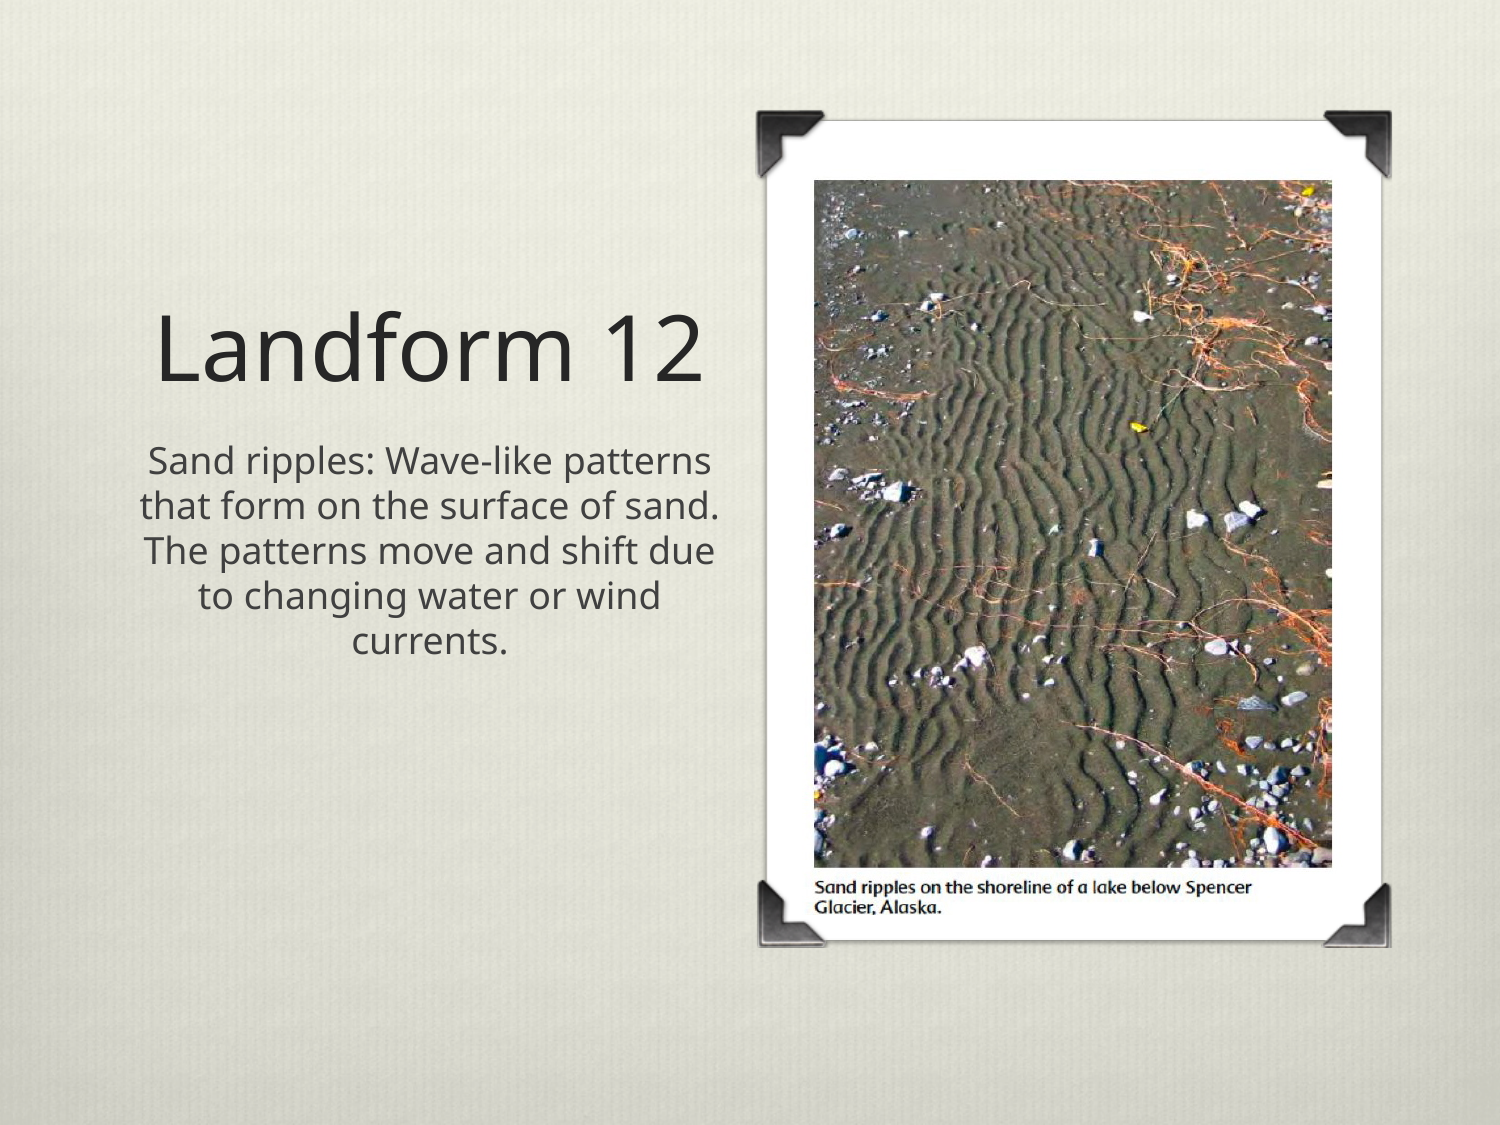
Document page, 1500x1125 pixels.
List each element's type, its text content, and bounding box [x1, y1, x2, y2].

list Sand ripples: Wave-like patterns that form on the surface of sand. The patterns move and shift due to changing water or wind currents. [118, 429, 742, 944]
picture [753, 108, 1393, 948]
title Landform 12 [118, 187, 742, 408]
